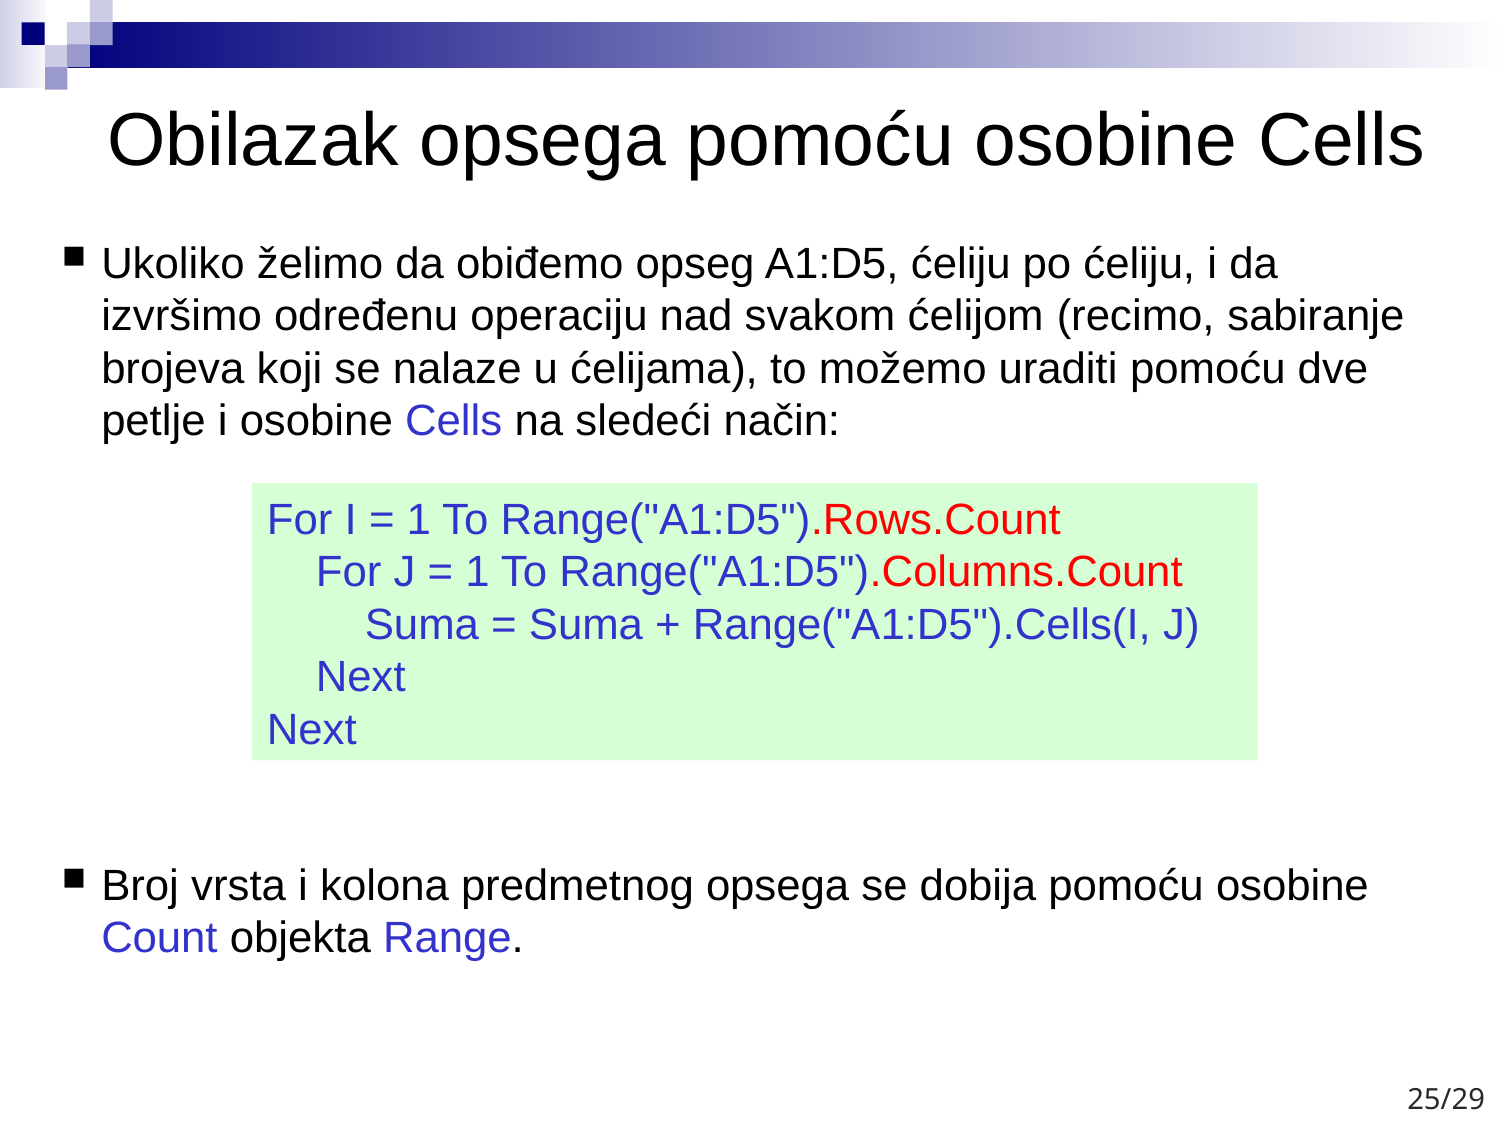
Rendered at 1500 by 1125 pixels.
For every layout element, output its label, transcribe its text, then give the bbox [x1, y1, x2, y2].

text_box 25/29 [1374, 1072, 1500, 1123]
title Obilazak opsega pomoću osobine Cells [92, 75, 1442, 197]
list Ukoliko želimo da obiđemo opseg A1:D5, ćeliju po ćeliju, i da izvršimo određenu operaciju nad svakom ćelijom (recimo, sabiranje brojeva koji se nalaze u ćelijama), to možemo uraditi pomoću dve petlje i osobine Cells na sledeći način: Broj vrsta i kolona predmetnog opsega se dobija pomoću osobine Count objekta Range. [46, 226, 1442, 1042]
text_box For I = 1 To Range("A1:D5").Rows.Count For J = 1 To Range("A1:D5").Columns.Count Suma = Suma + Range("A1:D5").Cells(I, J) Next Next [252, 483, 1258, 761]
